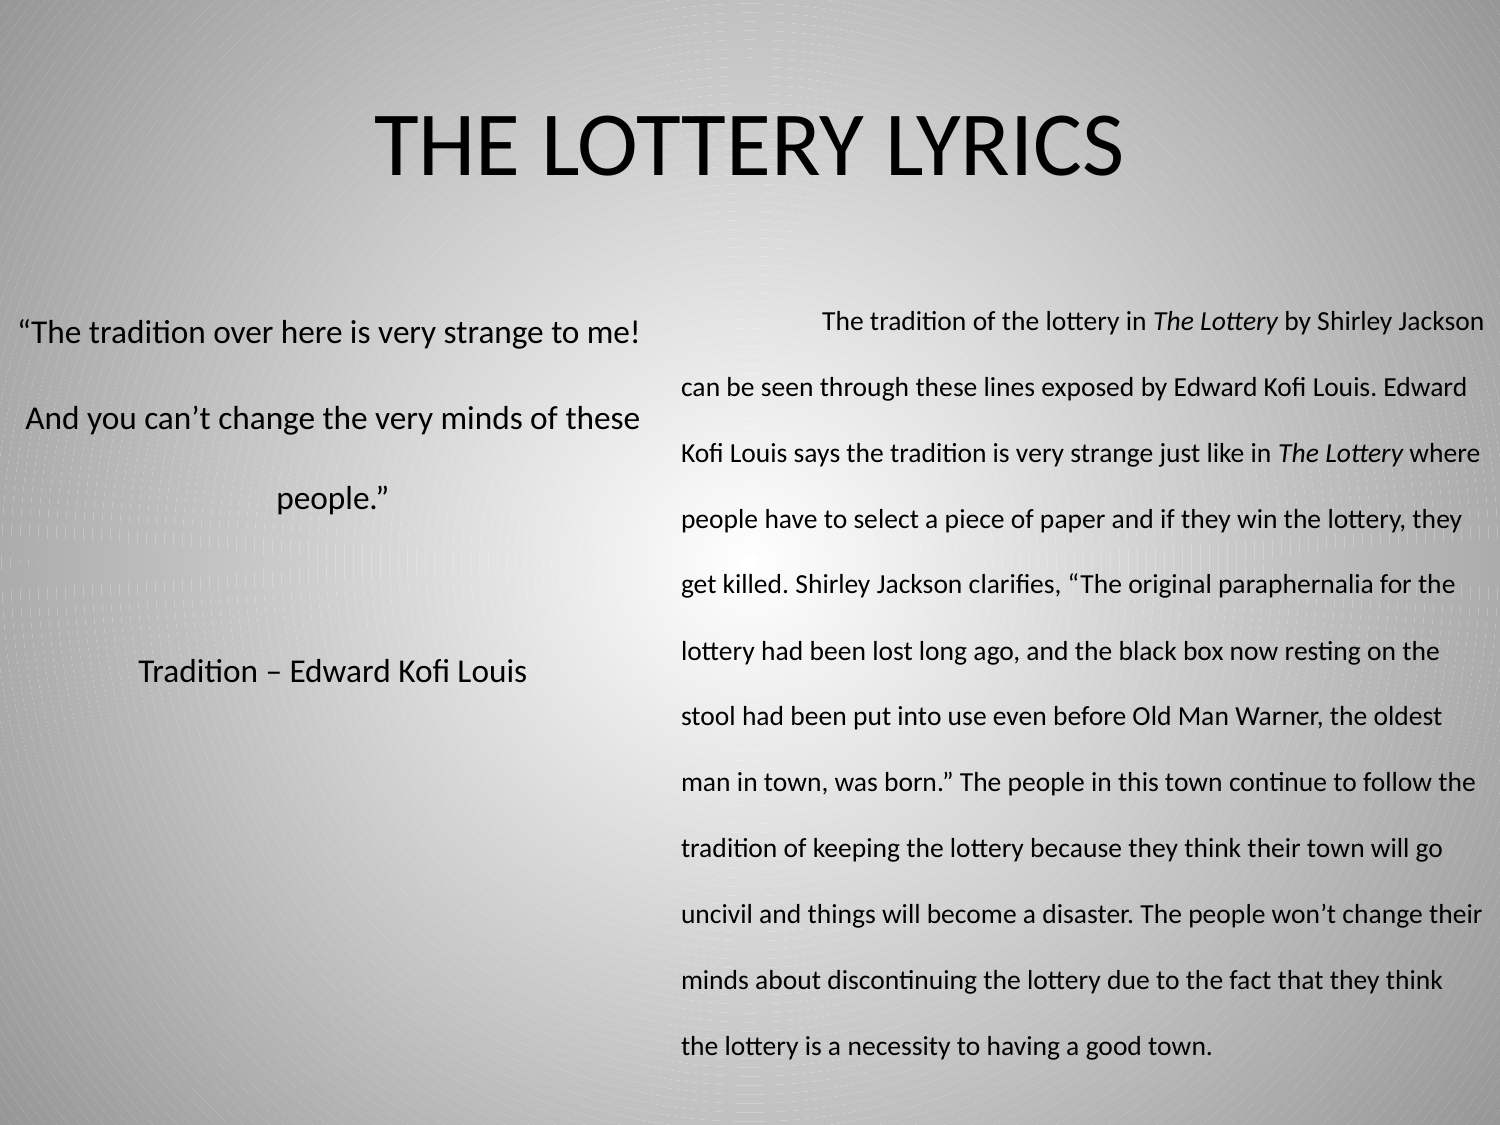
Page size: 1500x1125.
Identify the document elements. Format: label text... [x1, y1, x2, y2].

title THE LOTTERY LYRICS [75, 45, 1425, 233]
list The tradition of the lottery in The Lottery by Shirley Jackson can be seen through these lines exposed by Edward Kofi Louis. Edward Kofi Louis says the tradition is very strange just like in The Lottery where people have to select a piece of paper and if they win the lottery, they get killed. Shirley Jackson clarifies, “The original paraphernalia for the lottery had been lost long ago, and the black box now resting on the stool had been put into use even before Old Man Warner, the oldest man in town, was born.” The people in this town continue to follow the tradition of keeping the lottery because they think their town will go uncivil and things will become a disaster. The people won’t change their minds about discontinuing the lottery due to the fact that they think the lottery is a necessity to having a good town. [666, 262, 1500, 1125]
list “The tradition over here is very strange to me! And you can’t change the very minds of these people.” Tradition – Edward Kofi Louis [0, 262, 666, 1057]
